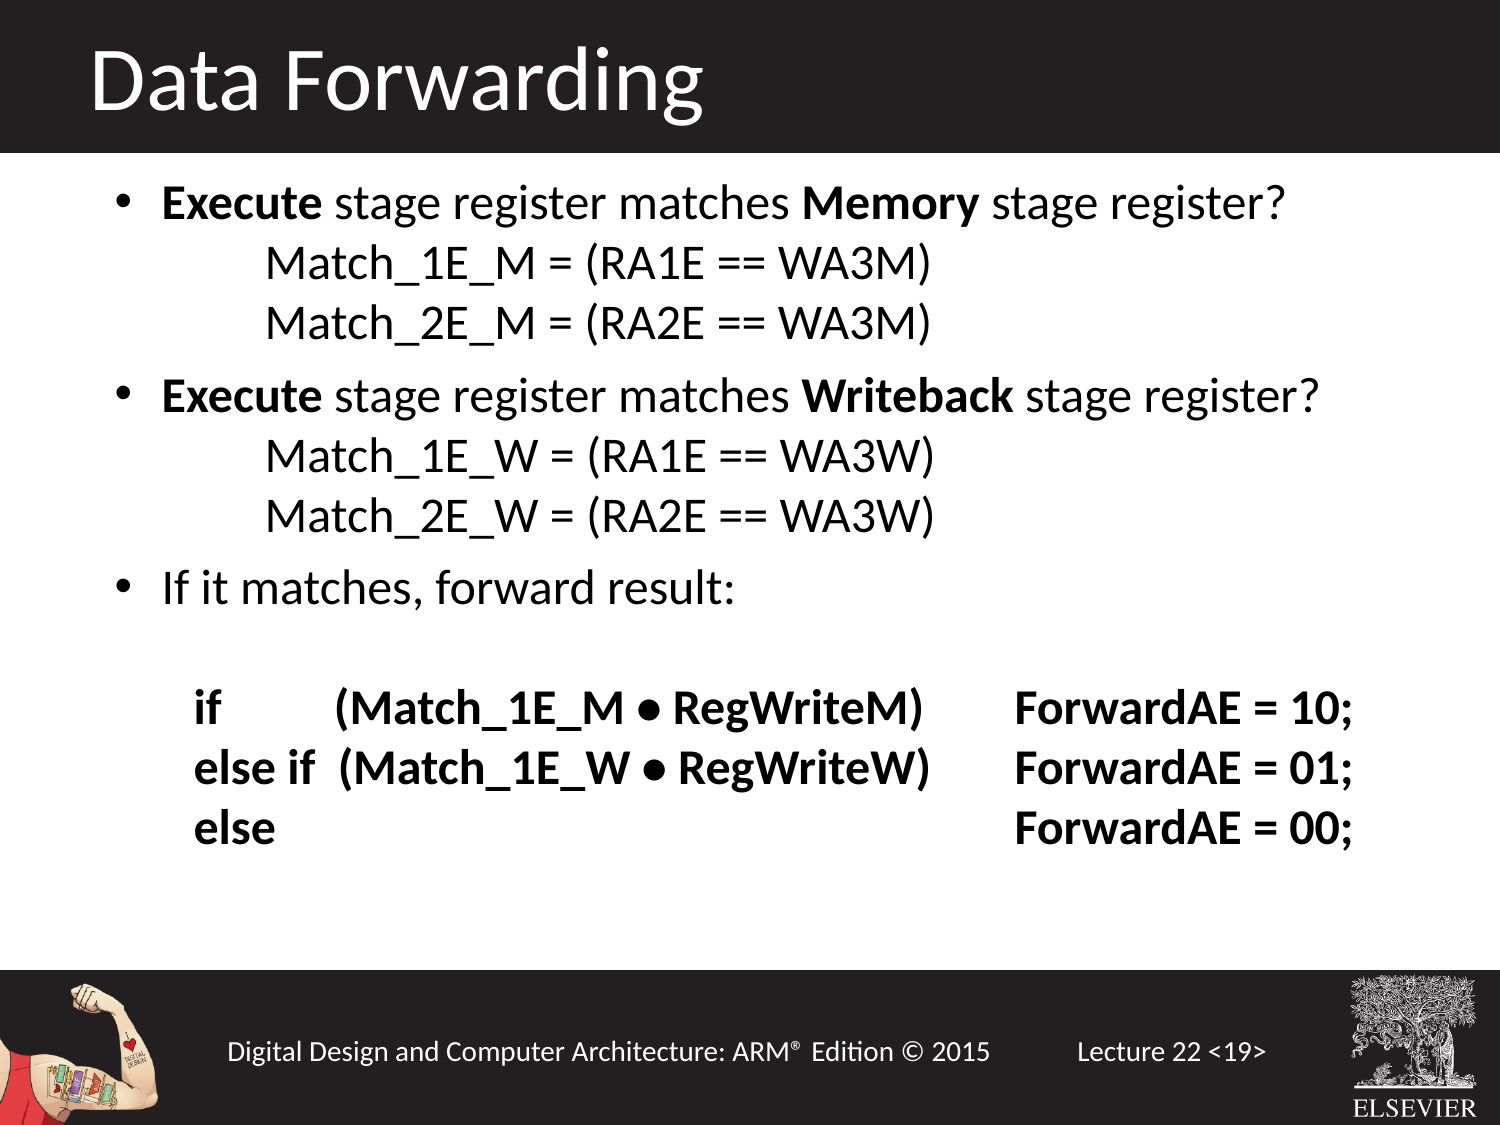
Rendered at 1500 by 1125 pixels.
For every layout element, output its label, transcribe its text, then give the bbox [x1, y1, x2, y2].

text_box Execute stage register matches Memory stage register? Match_1E_M = (RA1E == WA3M) Match_2E_M = (RA2E == WA3M) Execute stage register matches Writeback stage register? Match_1E_W = (RA1E == WA3W) Match_2E_W = (RA2E == WA3W) If it matches, forward result: if (Match_1E_M • RegWriteM) ForwardAE = 10; else if (Match_1E_W • RegWriteW) ForwardAE = 01; else ForwardAE = 00; [99, 162, 1438, 935]
picture [0, 979, 163, 1125]
text_box Data Forwarding [75, 11, 1375, 136]
picture [1350, 974, 1477, 1117]
